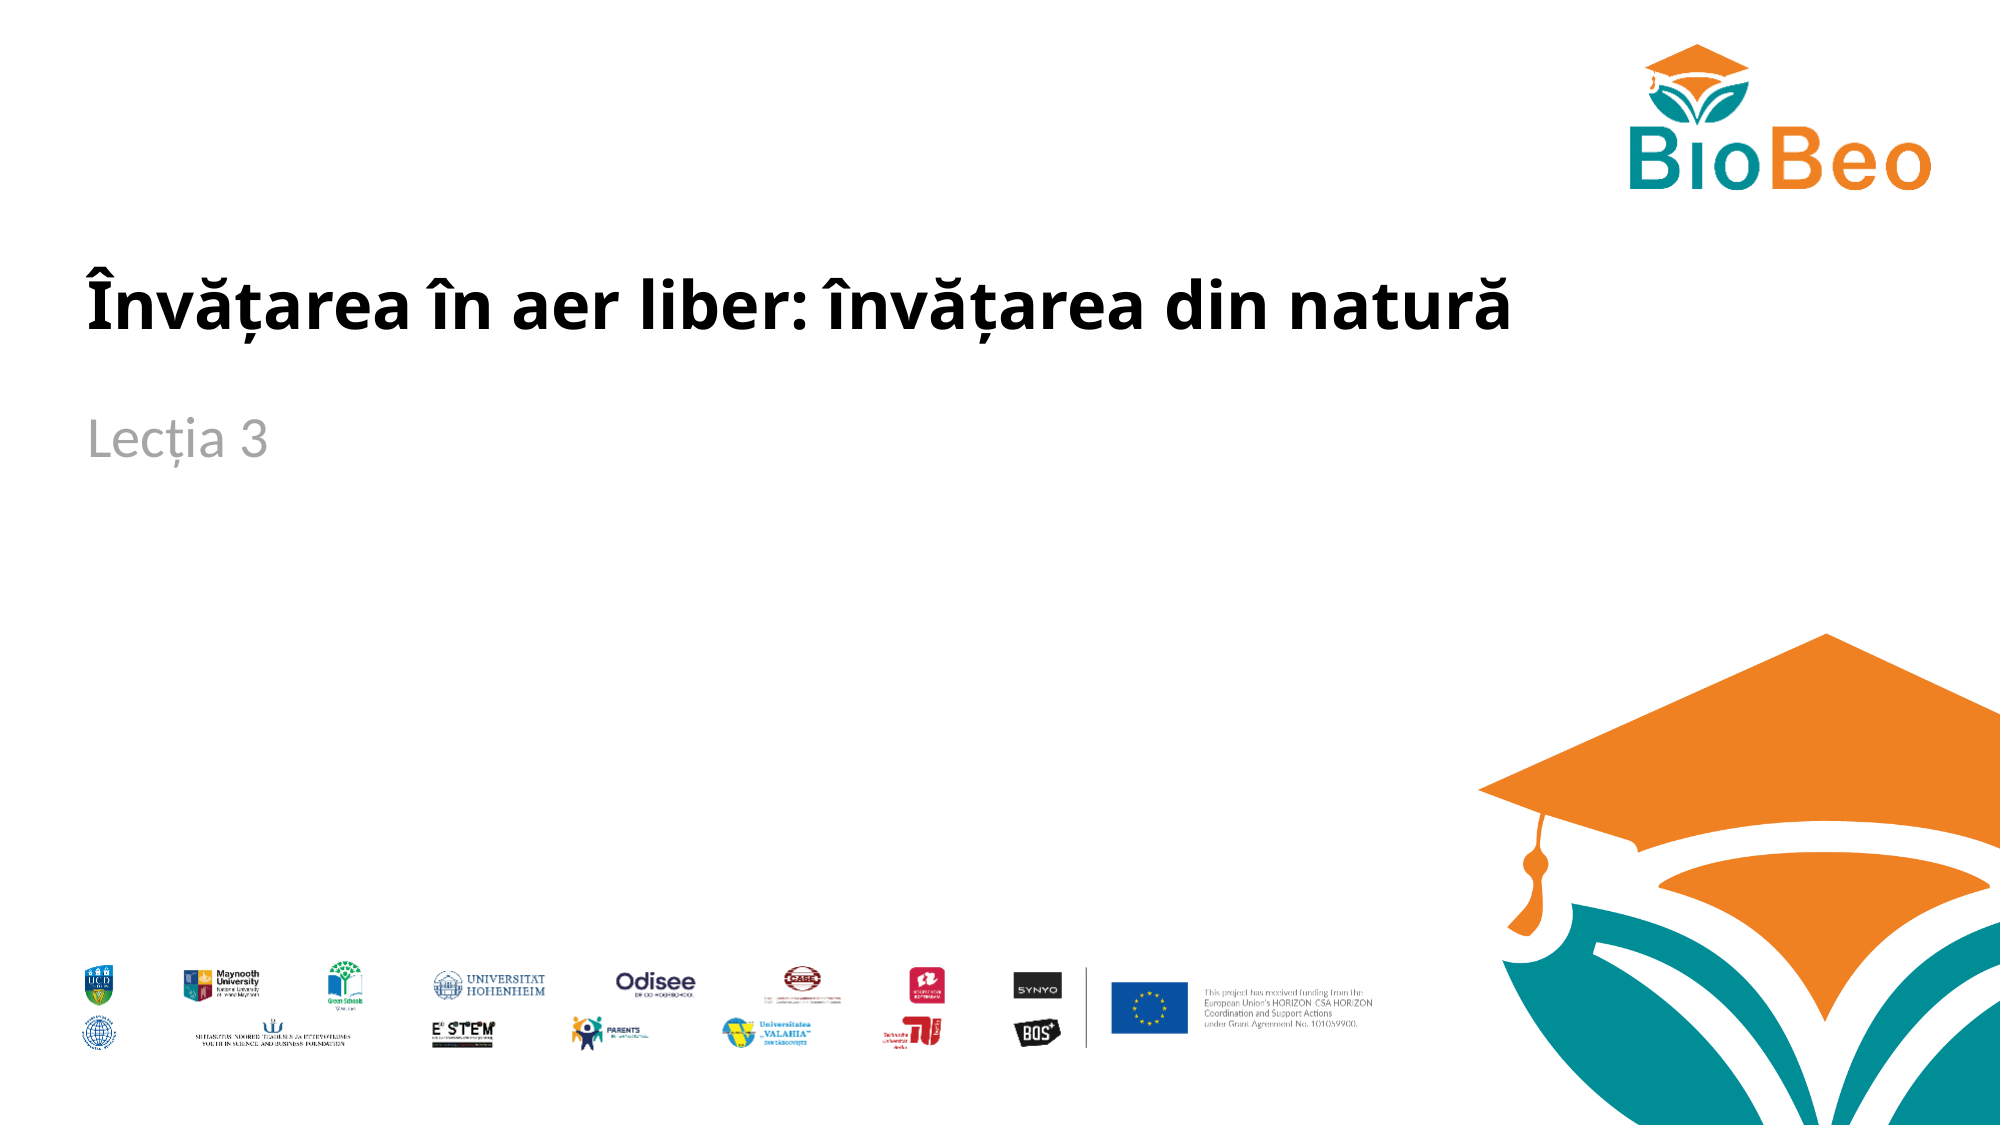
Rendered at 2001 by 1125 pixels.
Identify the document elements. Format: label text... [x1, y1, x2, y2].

title Învățarea în aer liber: învățarea din natură [72, 213, 1933, 399]
subtitle Lecția 3 [72, 399, 1933, 610]
picture [1433, 562, 2000, 1125]
picture [59, 951, 1394, 1063]
picture [1628, 42, 1933, 192]
